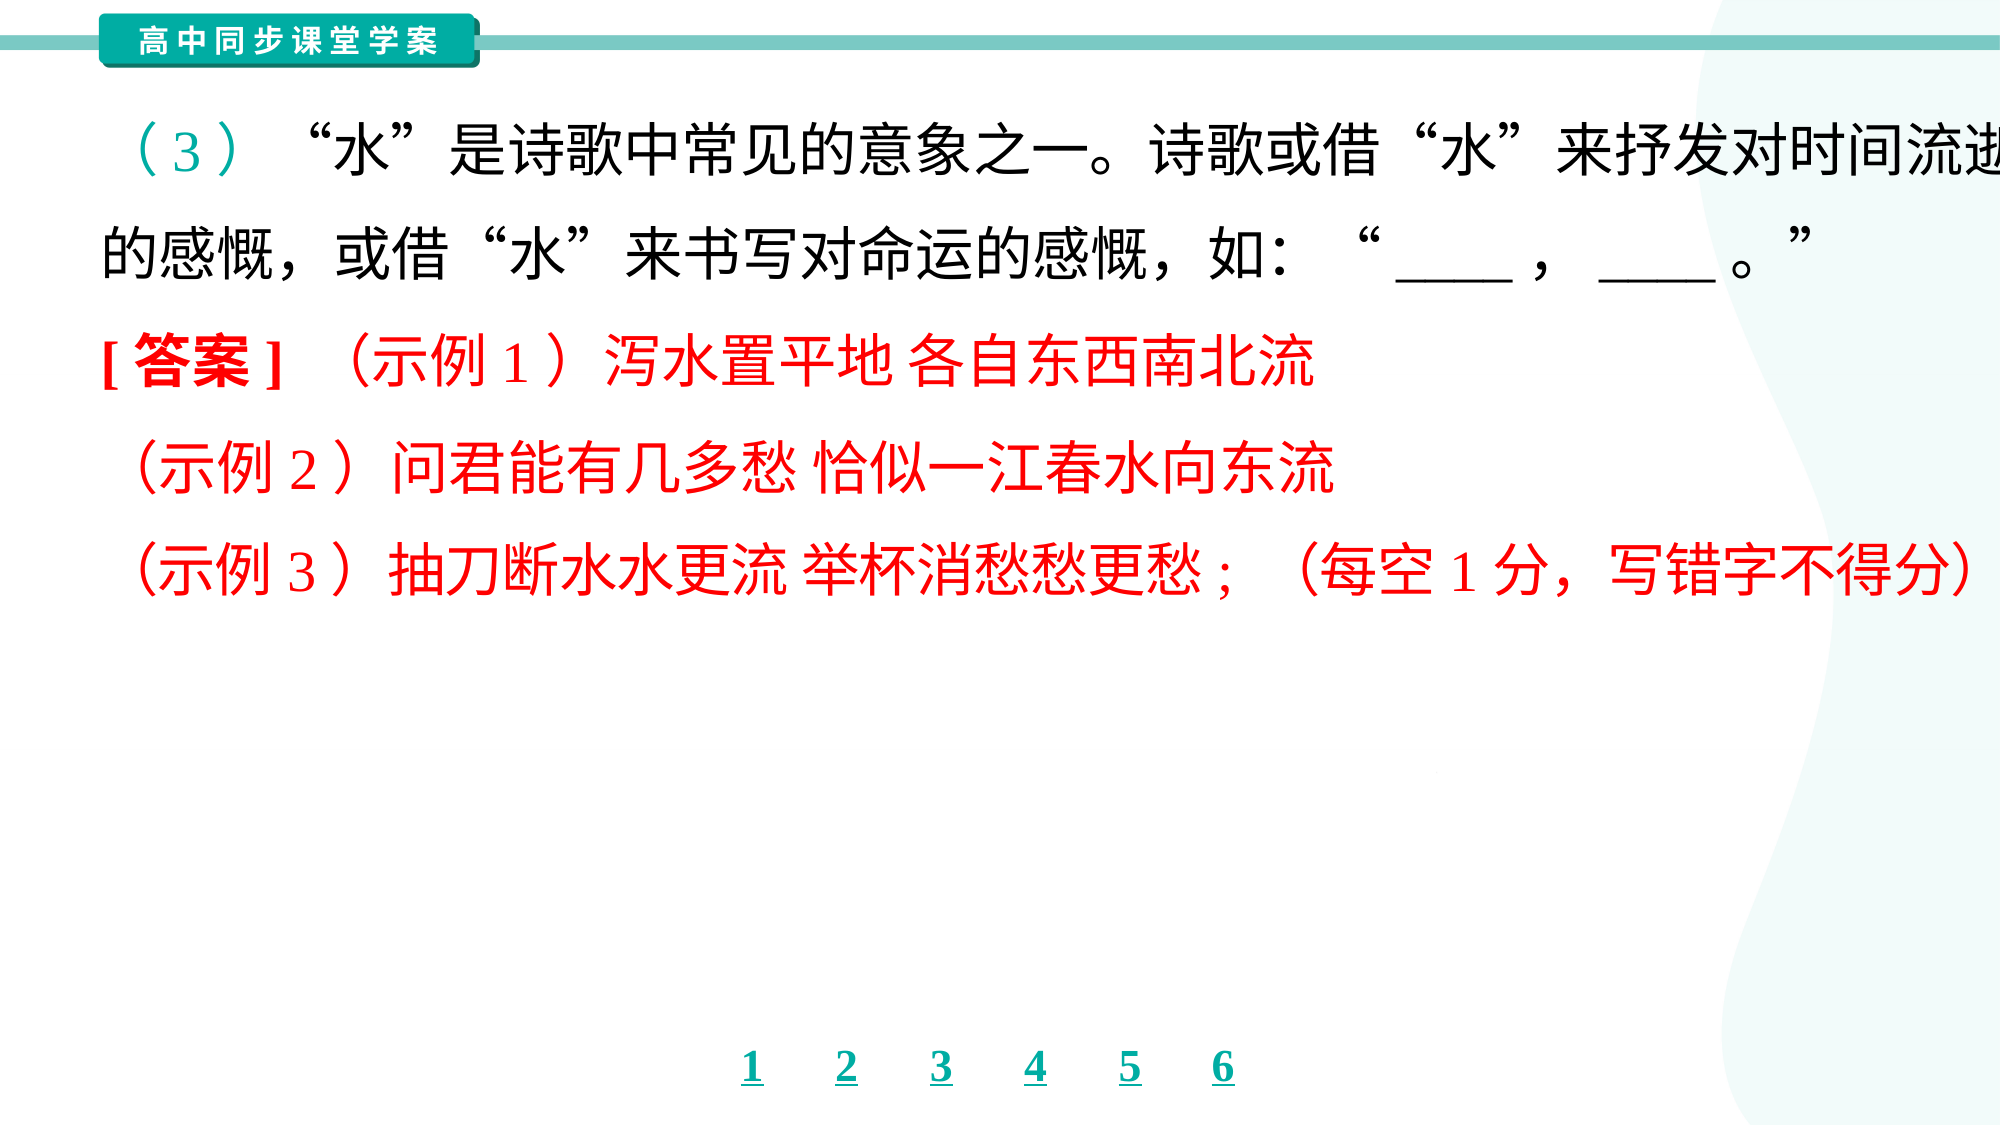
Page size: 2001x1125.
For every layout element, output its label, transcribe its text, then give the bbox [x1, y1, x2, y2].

text_box [答案] （示例1）泻水置平地 各自东西南北流 （示例2）问君能有几多愁 恰似一江春水向东流 （示例3）抽刀断水水更流 举杯消愁愁更愁; （每空1分，写错字不得分） [100, 288, 1899, 592]
text_box （3）“水”是诗歌中常见的意象之一。诗歌或借“水”来抒发对时间流逝 的感慨，或借“水”来书写对命运的感慨，如：“____，____。” [100, 76, 1899, 277]
picture [0, 0, 2000, 1125]
